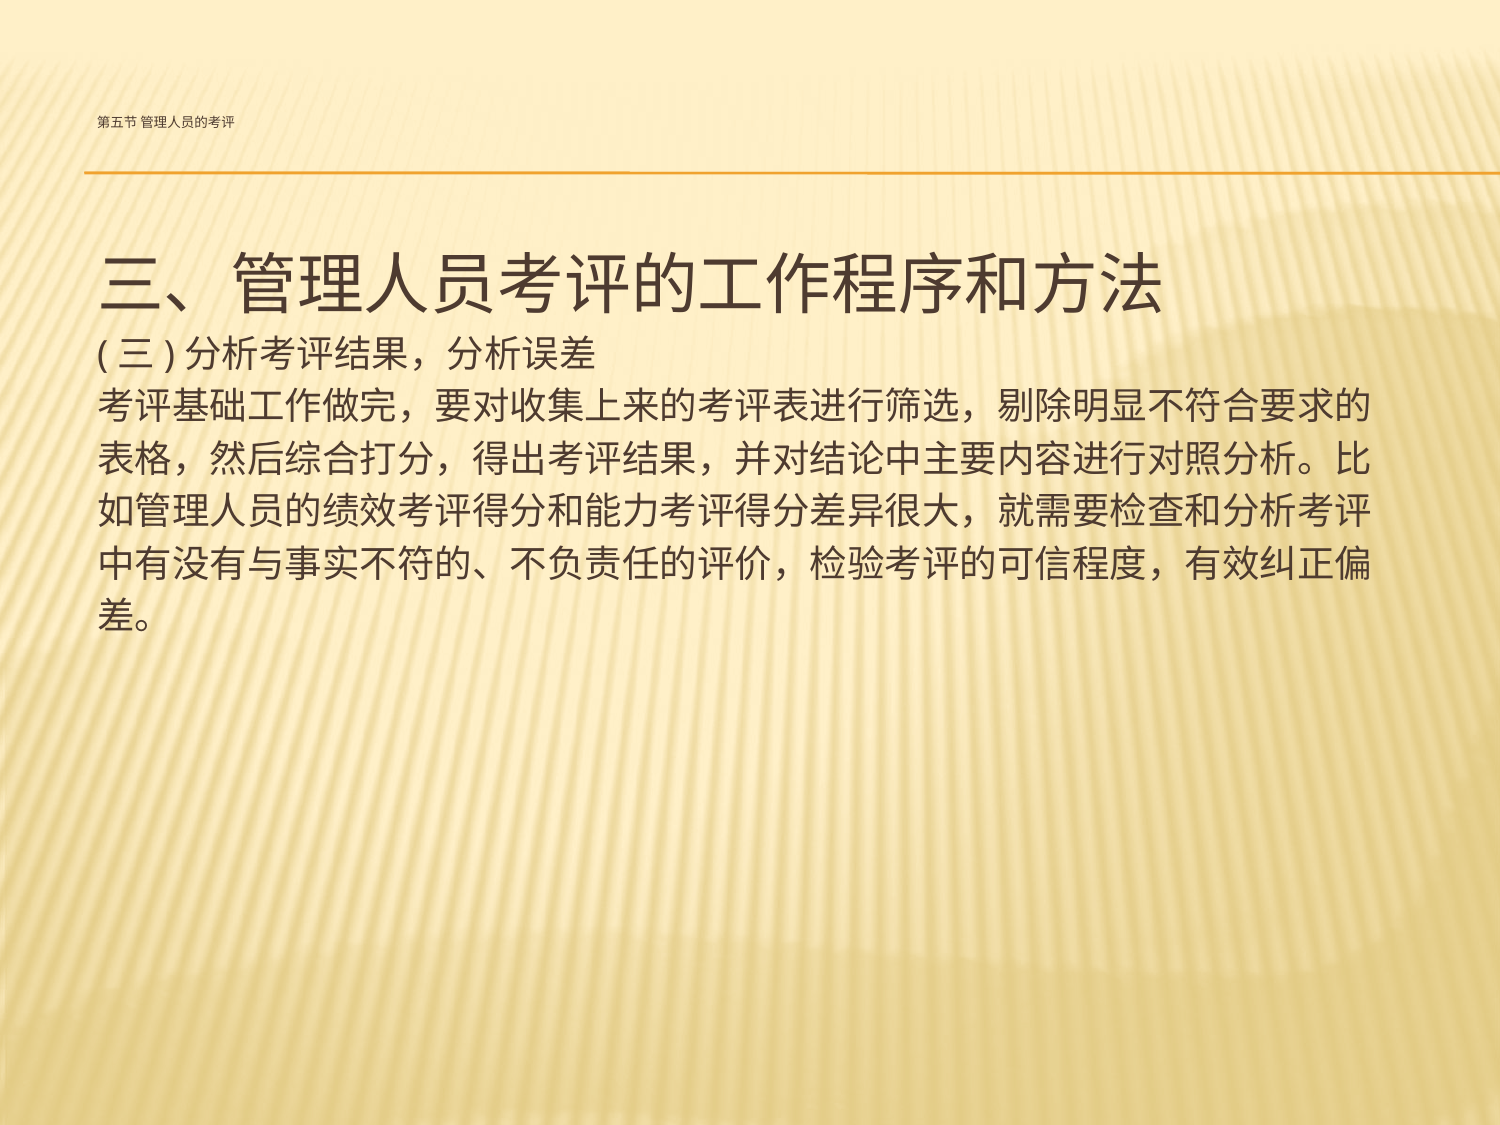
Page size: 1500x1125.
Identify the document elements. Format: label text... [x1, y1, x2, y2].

list 三、管理人员考评的工作程序和方法 (三)分析考评结果，分析误差 考评基础工作做完，要对收集上来的考评表进行筛选，剔除明显不符合要求的 表格，然后综合打分，得出考评结果，并对结论中主要内容进行对照分析。比 如管理人员的绩效考评得分和能力考评得分差异很大，就需要检查和分析考评 中有没有与事实不符的、不负责任的评价，检验考评的可信程度，有效纠正偏 差。 [81, 234, 1426, 1044]
title 第五节 管理人员的考评 [82, 82, 1432, 155]
